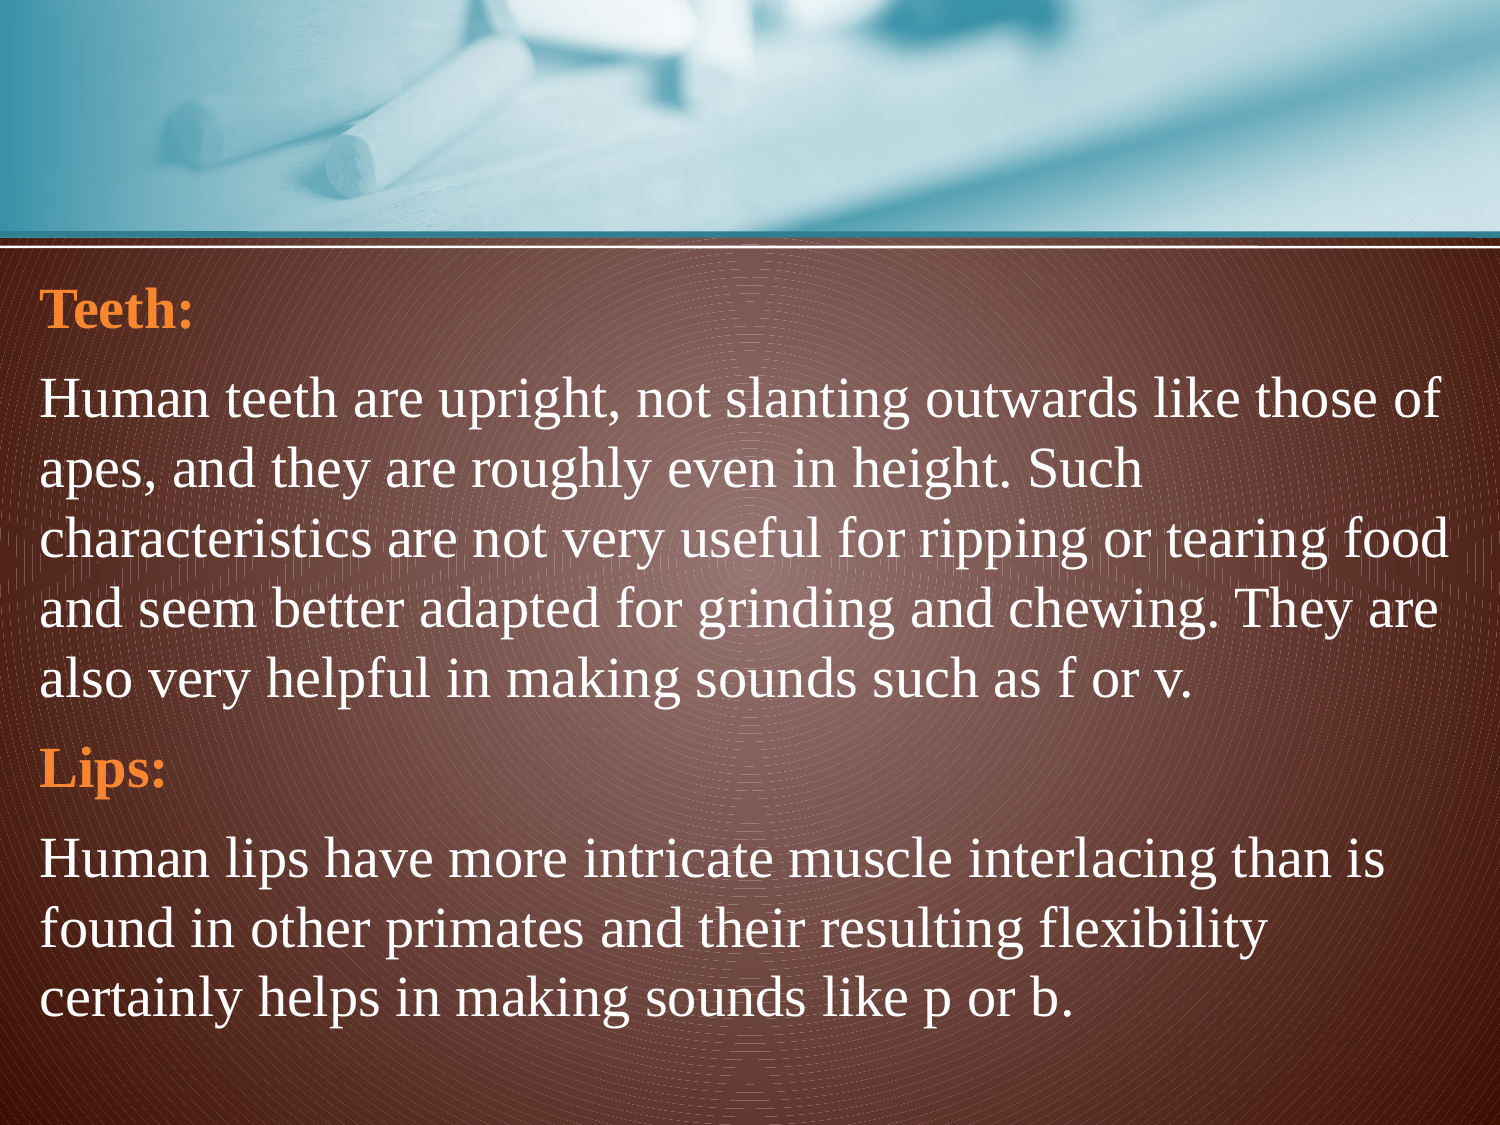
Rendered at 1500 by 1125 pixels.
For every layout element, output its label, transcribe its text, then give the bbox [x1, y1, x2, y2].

list Teeth: Human teeth are upright, not slanting outwards like those of apes, and they are roughly even in height. Such characteristics are not very useful for ripping or tearing food and seem better adapted for grinding and chewing. They are also very helpful in making sounds such as f or v. Lips: Human lips have more intricate muscle interlacing than is found in other primates and their resulting flexibility certainly helps in making sounds like p or b. [24, 262, 1475, 1113]
